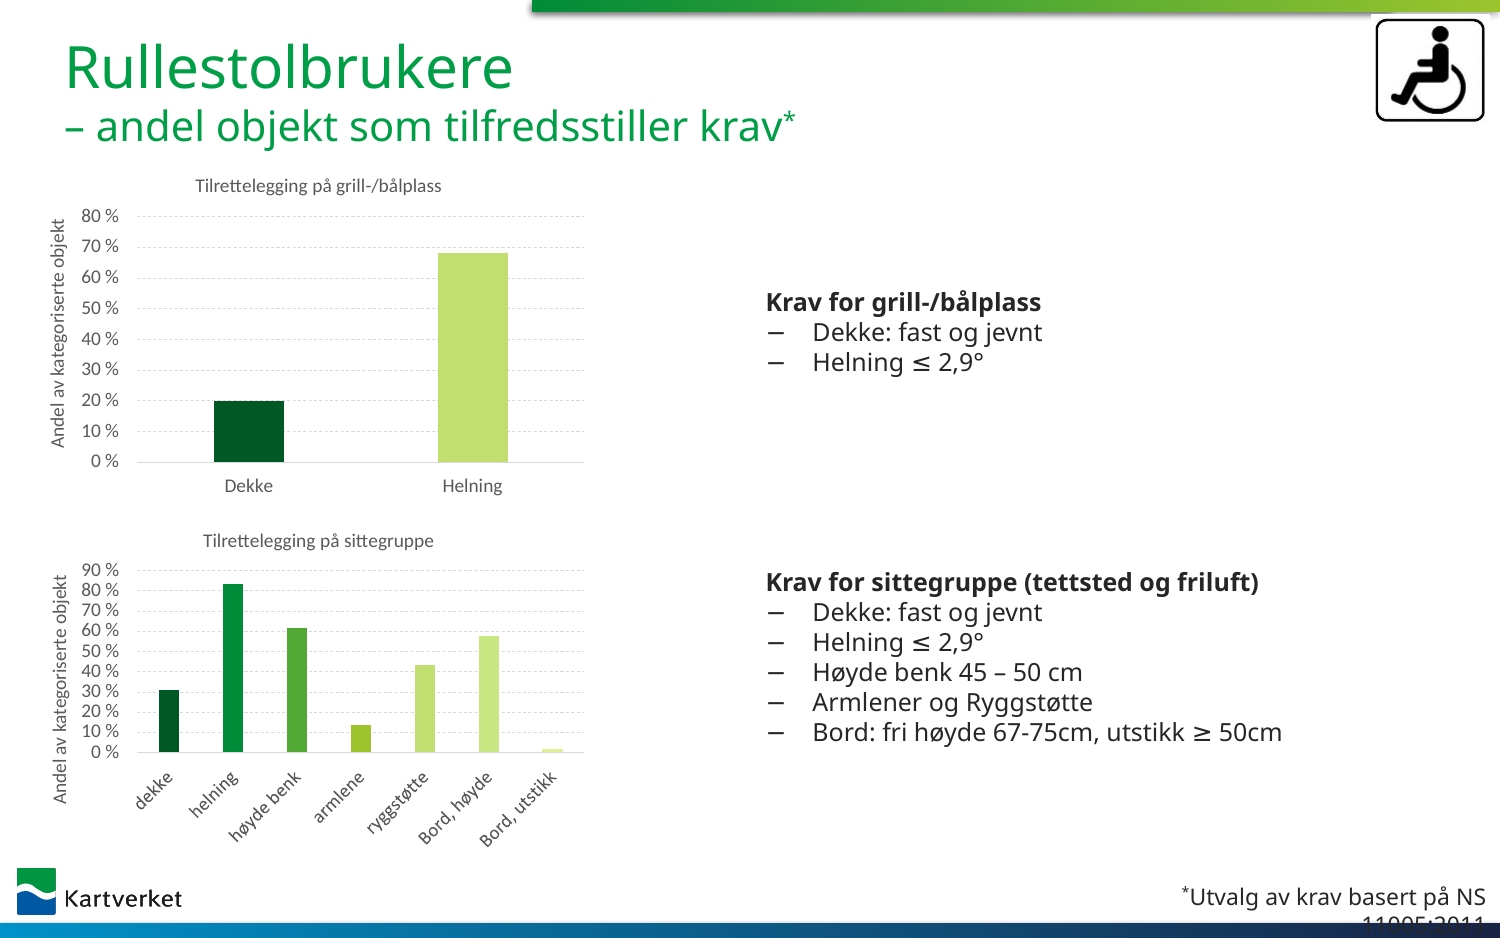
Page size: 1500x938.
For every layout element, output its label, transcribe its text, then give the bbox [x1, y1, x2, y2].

text_box *Utvalg av krav basert på NS 11005:2011 [1068, 873, 1500, 938]
text_box Krav for sittegruppe (tettsted og friluft) Dekke: fast og jevnt Helning ≤ 2,9° Høyde benk 45 – 50 cm Armlener og Ryggstøtte Bord: fri høyde 67-75cm, utstikk ≥ 50cm [750, 559, 1500, 754]
text_box Krav for grill-/bålplass Dekke: fast og jevnt Helning ≤ 2,9° [750, 279, 1452, 384]
picture [41, 166, 596, 505]
text_box Rullestolbrukere – andel objekt som tilfredsstiller krav* [49, 14, 1431, 158]
picture [1371, 13, 1491, 127]
picture [41, 520, 596, 859]
